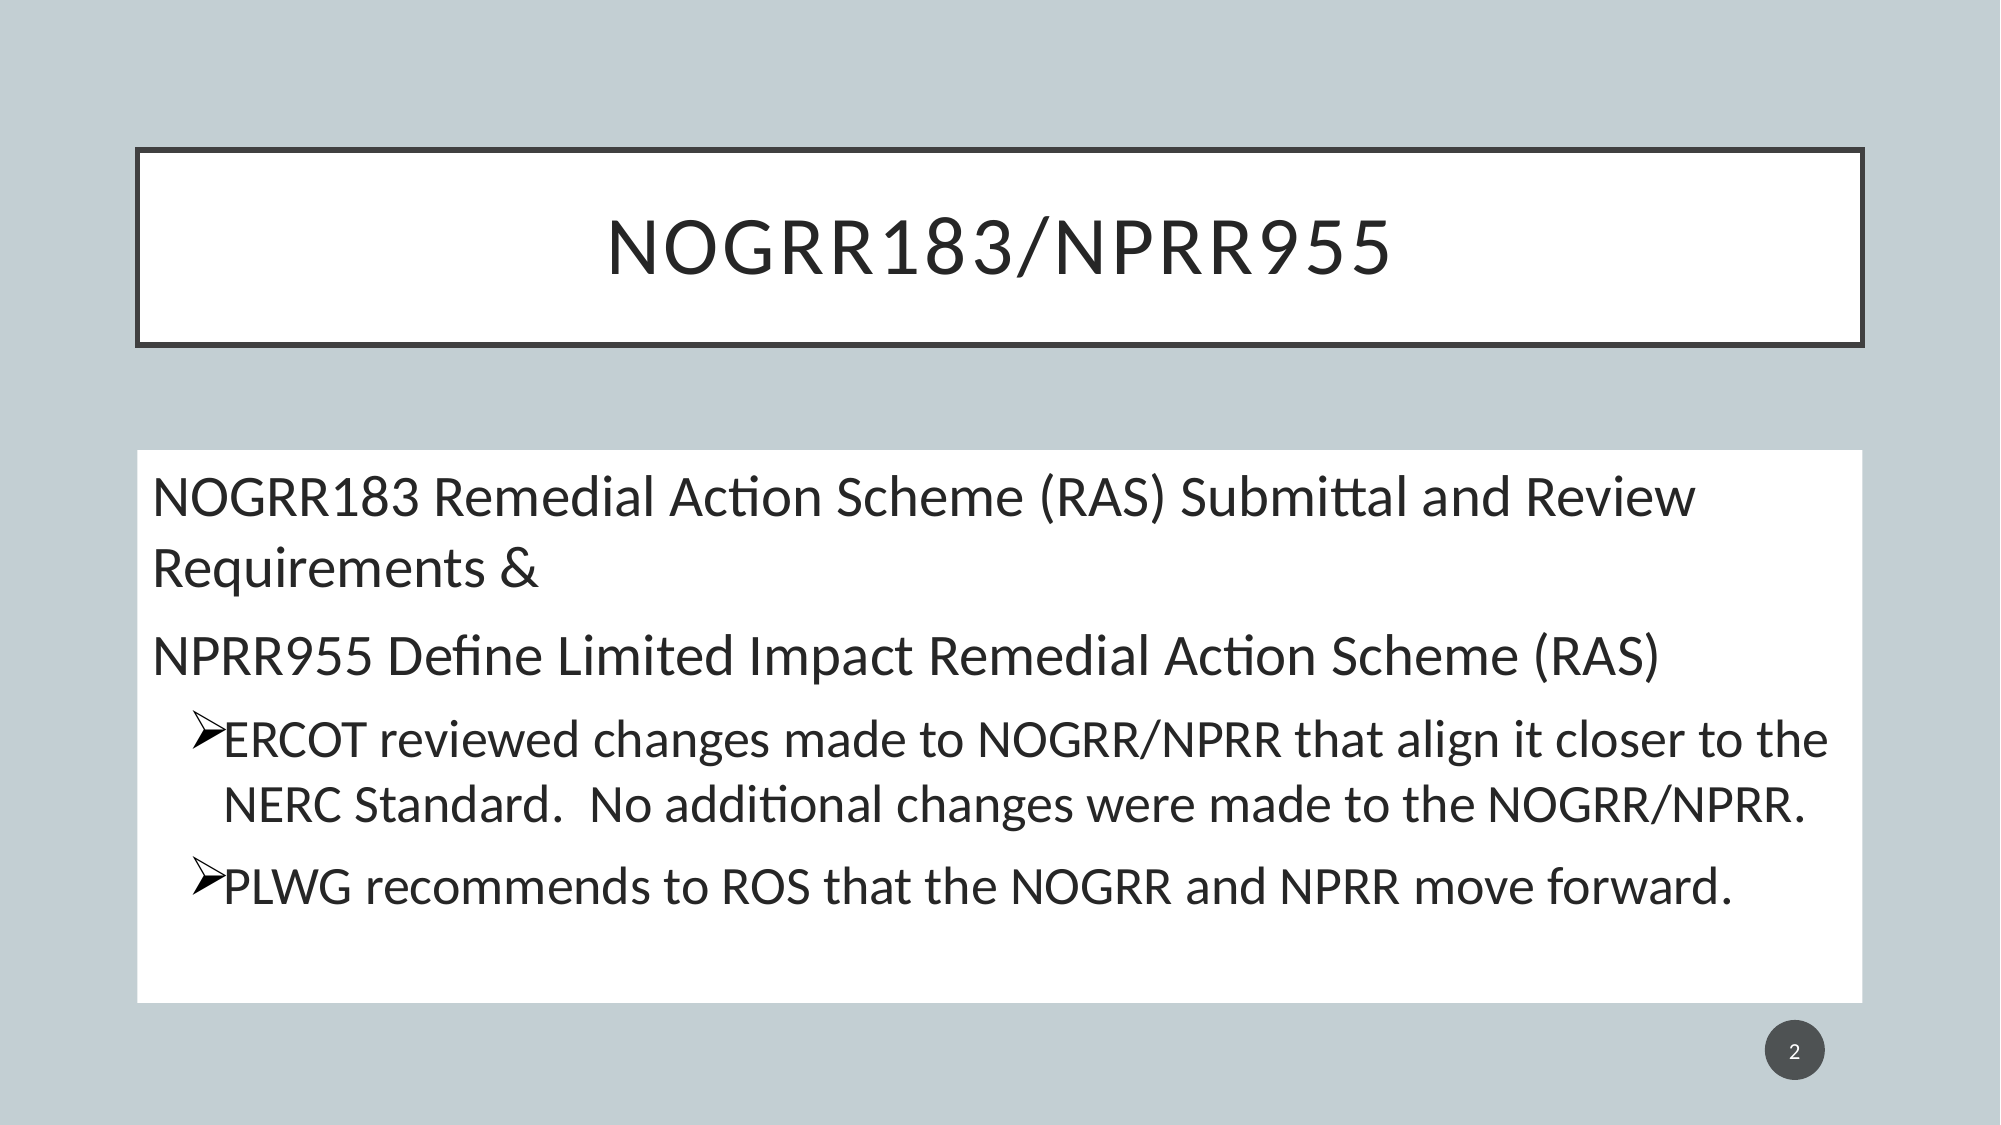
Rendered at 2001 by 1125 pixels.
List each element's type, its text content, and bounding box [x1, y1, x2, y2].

list NOGRR183 Remedial Action Scheme (RAS) Submittal and Review Requirements & NPRR955 Define Limited Impact Remedial Action Scheme (RAS) ERCOT reviewed changes made to NOGRR/NPRR that align it closer to the NERC Standard. No additional changes were made to the NOGRR/NPRR. PLWG recommends to ROS that the NOGRR and NPRR move forward. [137, 450, 1863, 1003]
slide_number 2 [1764, 1019, 1825, 1080]
title NOGRR183/NPRR955 [135, 147, 1865, 348]
